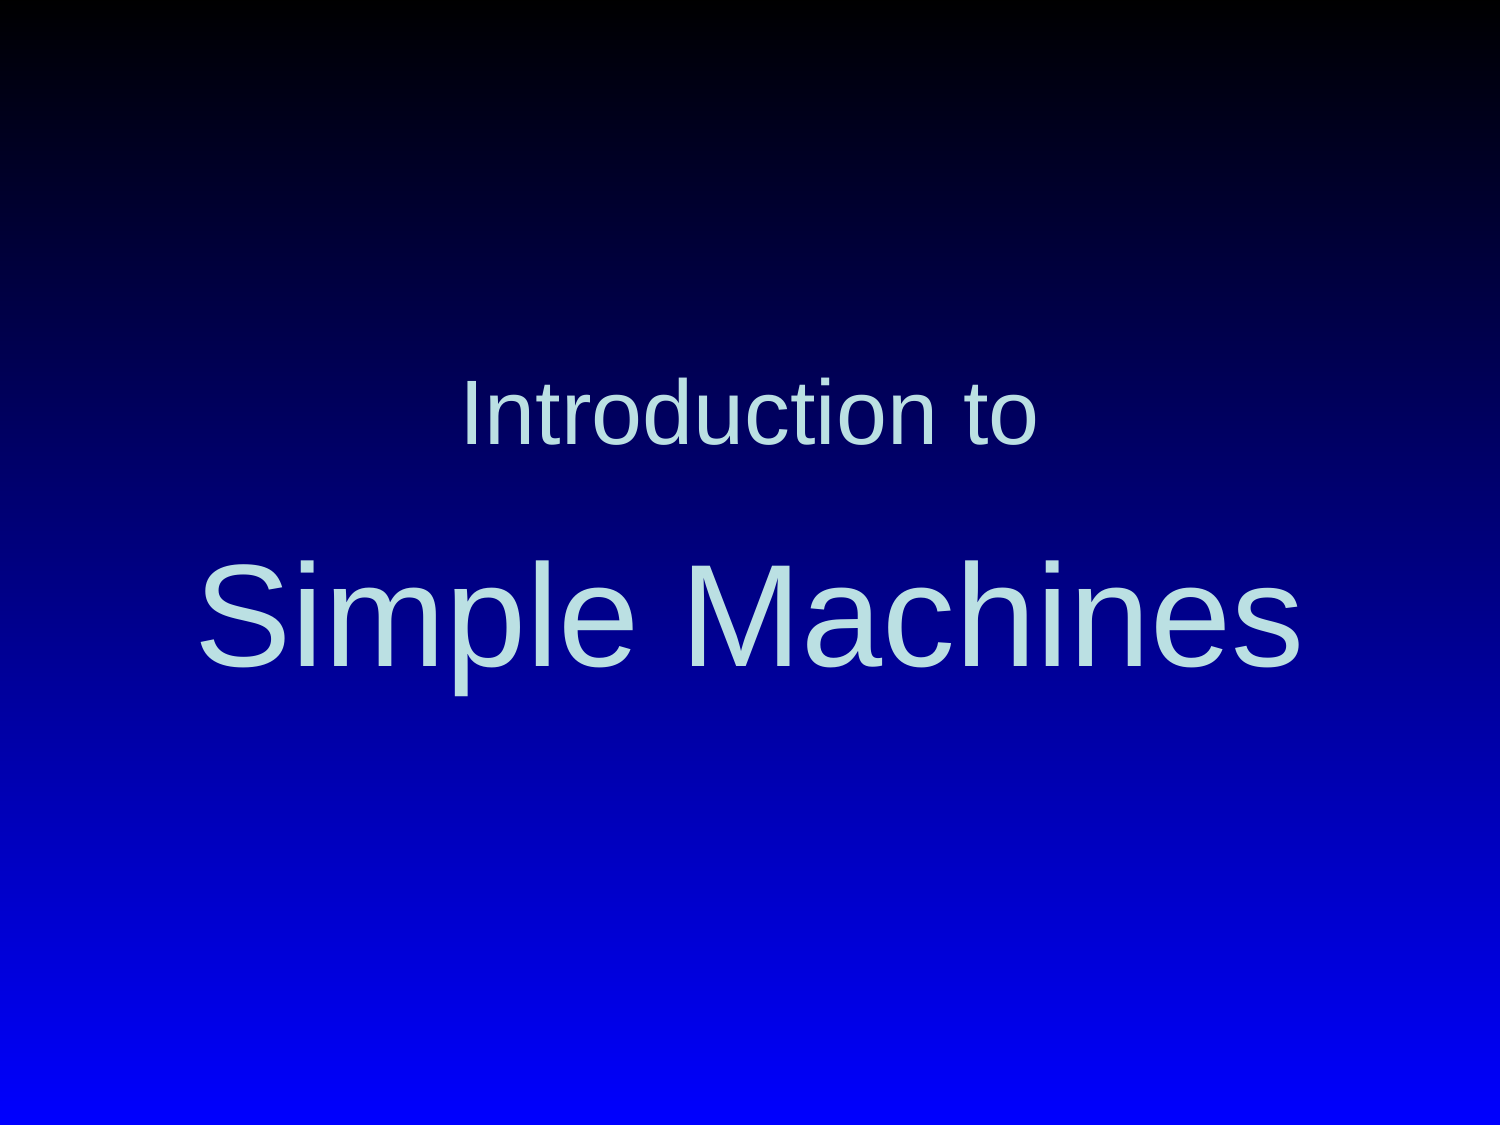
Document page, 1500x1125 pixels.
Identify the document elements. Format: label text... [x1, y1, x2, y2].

text_box Introduction to [112, 287, 1388, 529]
title Simple Machines [112, 529, 1388, 729]
